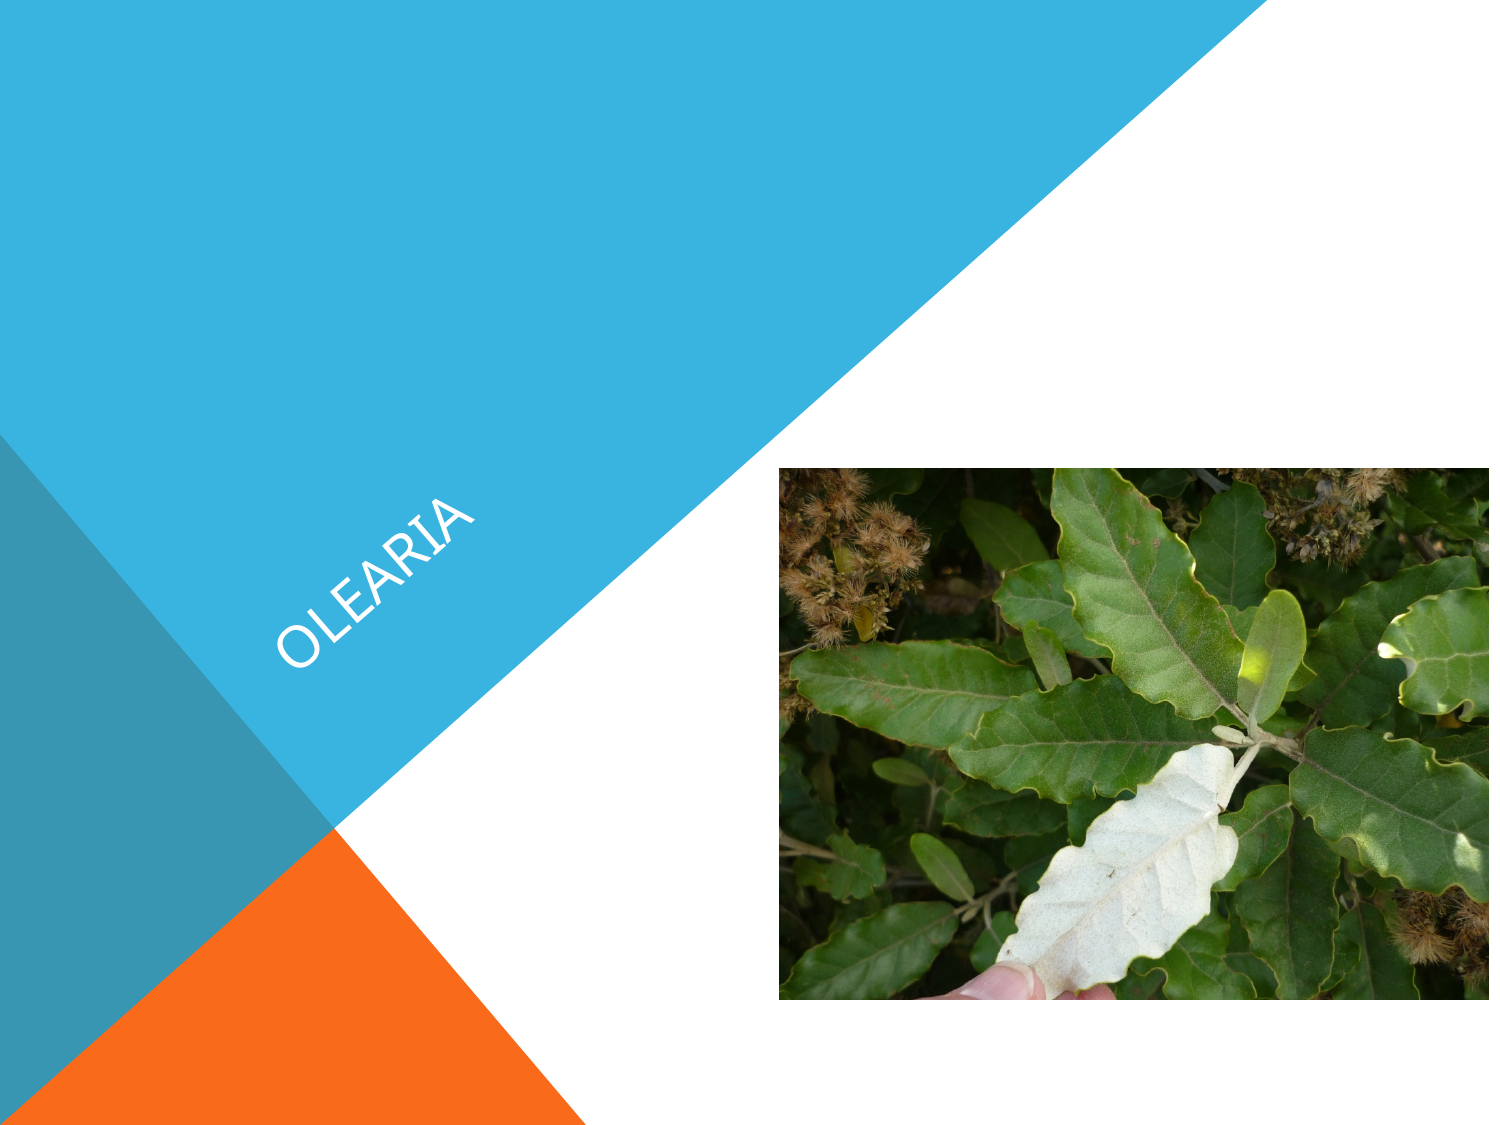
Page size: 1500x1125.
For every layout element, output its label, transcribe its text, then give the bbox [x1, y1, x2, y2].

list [778, 467, 1489, 1001]
title Olearia [174, 0, 938, 696]
